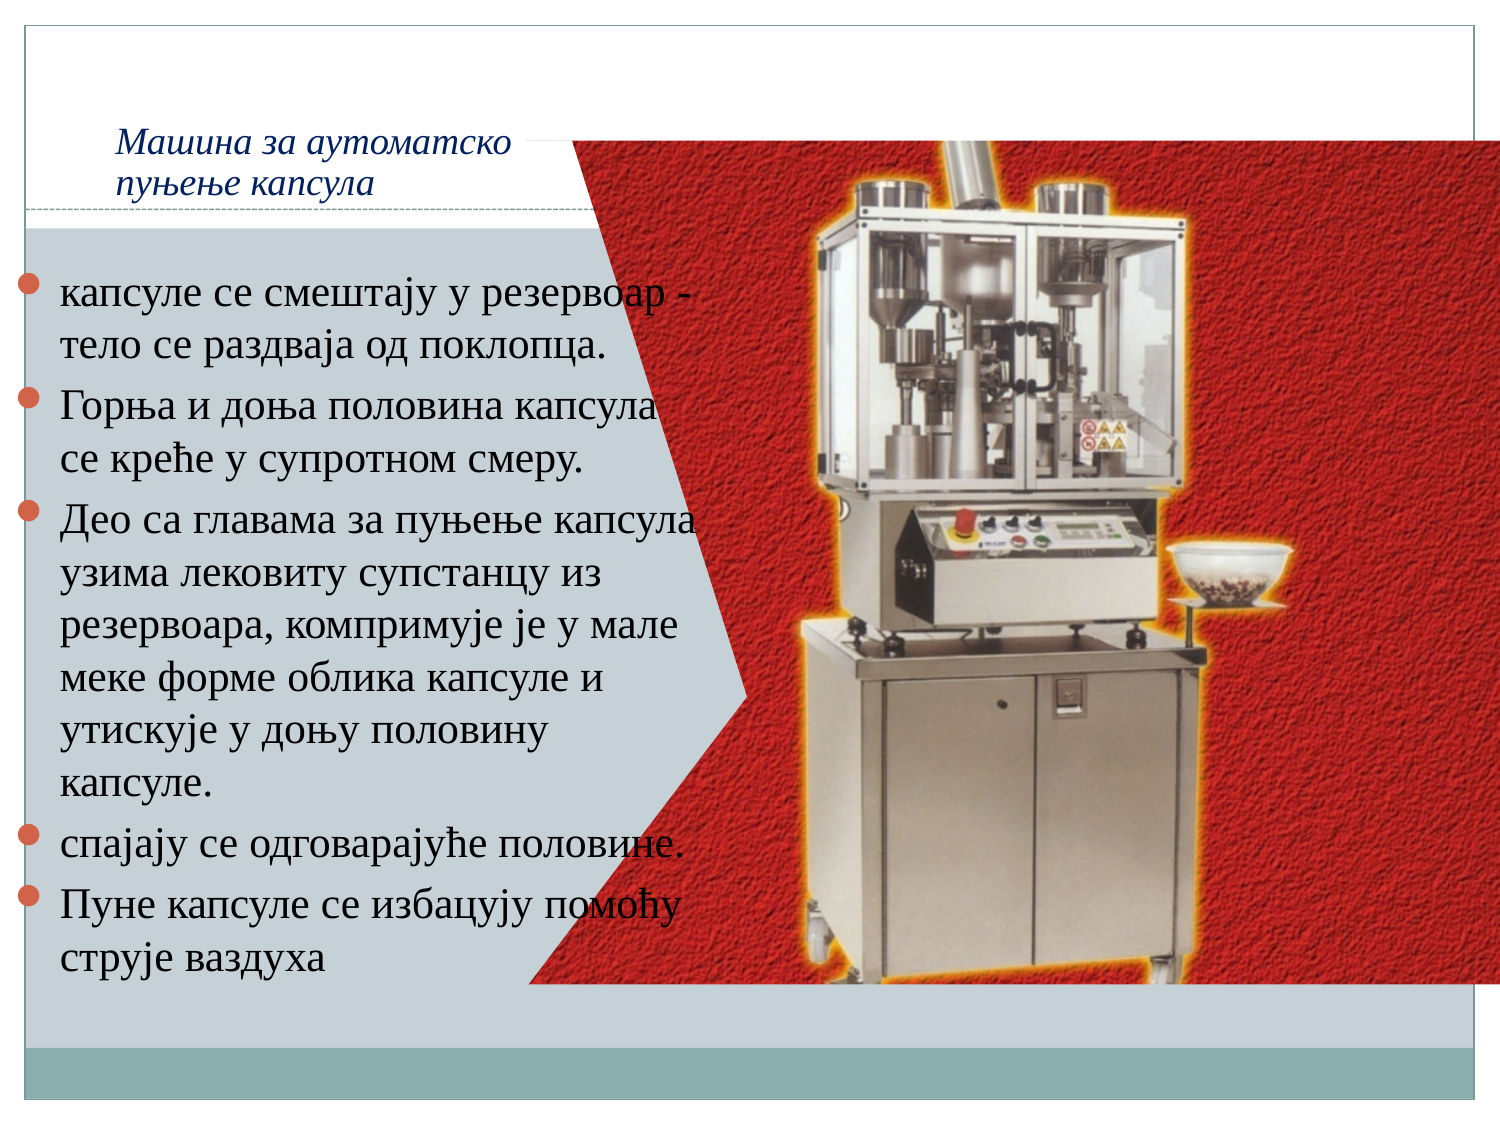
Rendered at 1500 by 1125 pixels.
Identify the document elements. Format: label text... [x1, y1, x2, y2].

title Машина за аутоматско пуњење капсула [76, 49, 551, 212]
picture [525, 140, 1500, 985]
list капсуле се смештају у резервоар - тело се раздваја од поклопца. Горња и доња половина капсула се креће у супротном смеру. Део са главама за пуњење капсула узима лековиту супстанцу из резервоара, компримује је у мале меке форме облика капсуле и утискује у доњу половину капсуле. спајају се одговарајуће половине. Пуне капсуле се избацују помоћу струје ваздуха [0, 254, 518, 886]
